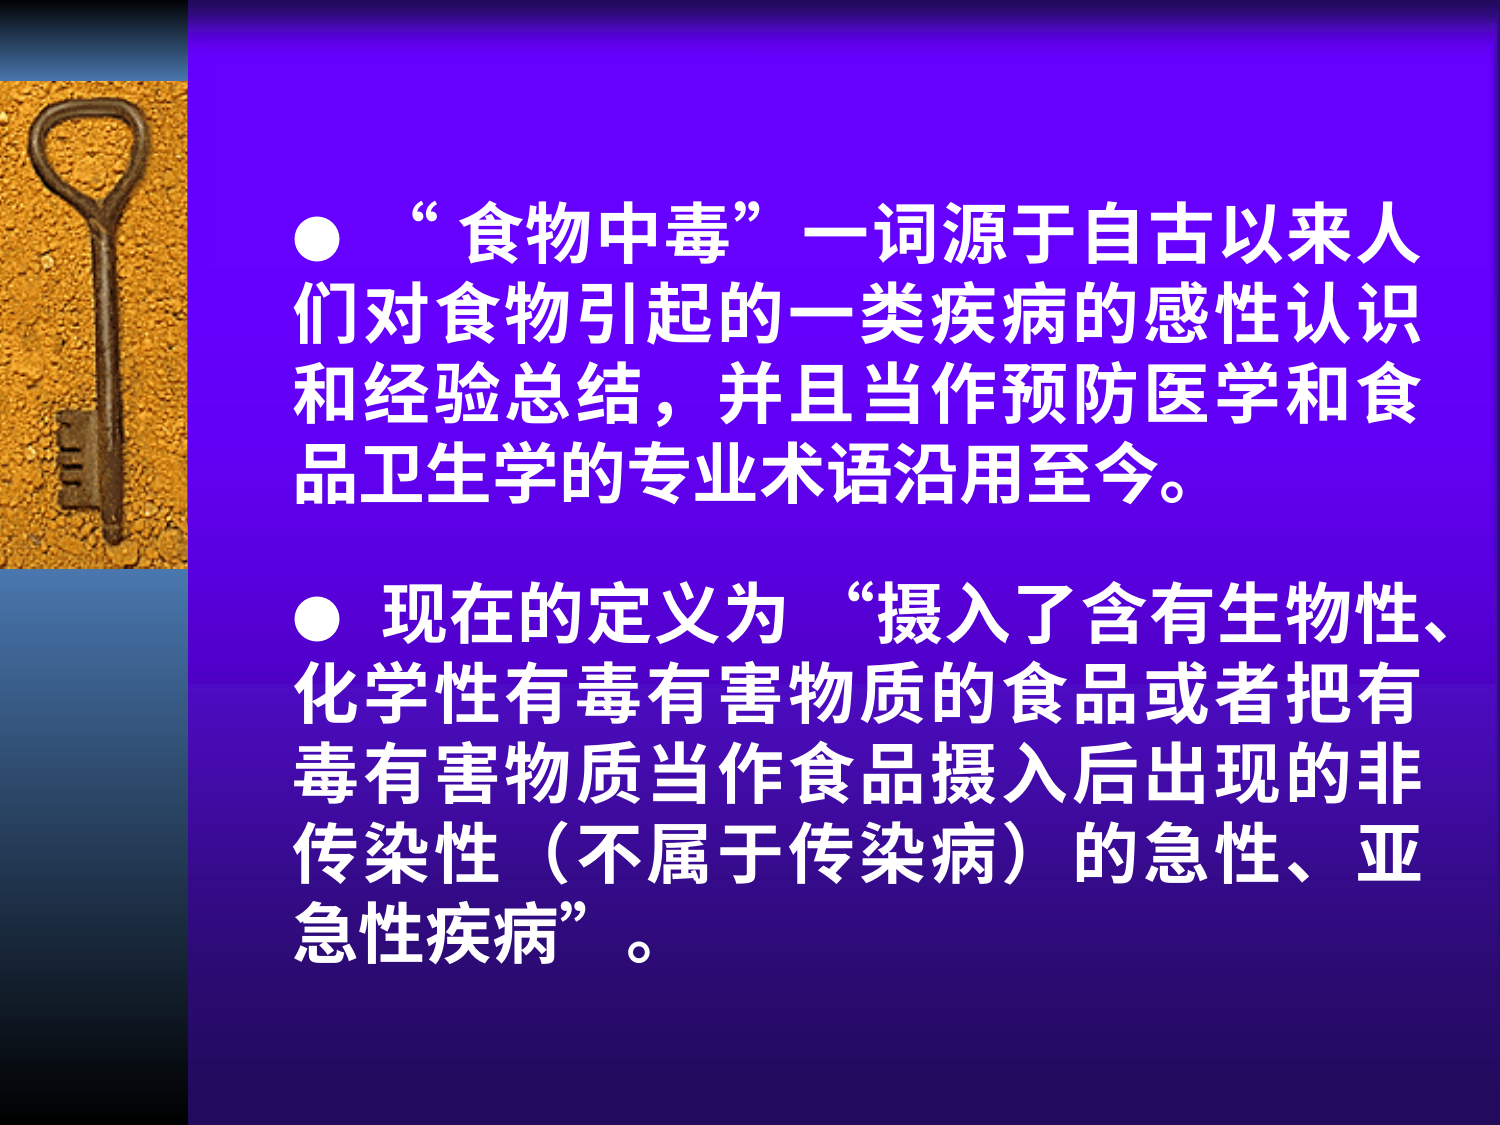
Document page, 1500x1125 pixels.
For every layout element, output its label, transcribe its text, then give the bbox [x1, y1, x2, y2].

picture [0, 0, 1500, 1125]
text_box ● “食物中毒”一词源于自古以来人们对食物引起的一类疾病的感性认识和经验总结，并且当作预防医学和食品卫生学的专业术语沿用至今。 ● 现在的定义为 “摄入了含有生物性、化学性有毒有害物质的食品或者把有毒有害物质当作食品摄入后出现的非传染性（不属于传染病）的急性、亚急性疾病”。 [277, 184, 1438, 979]
